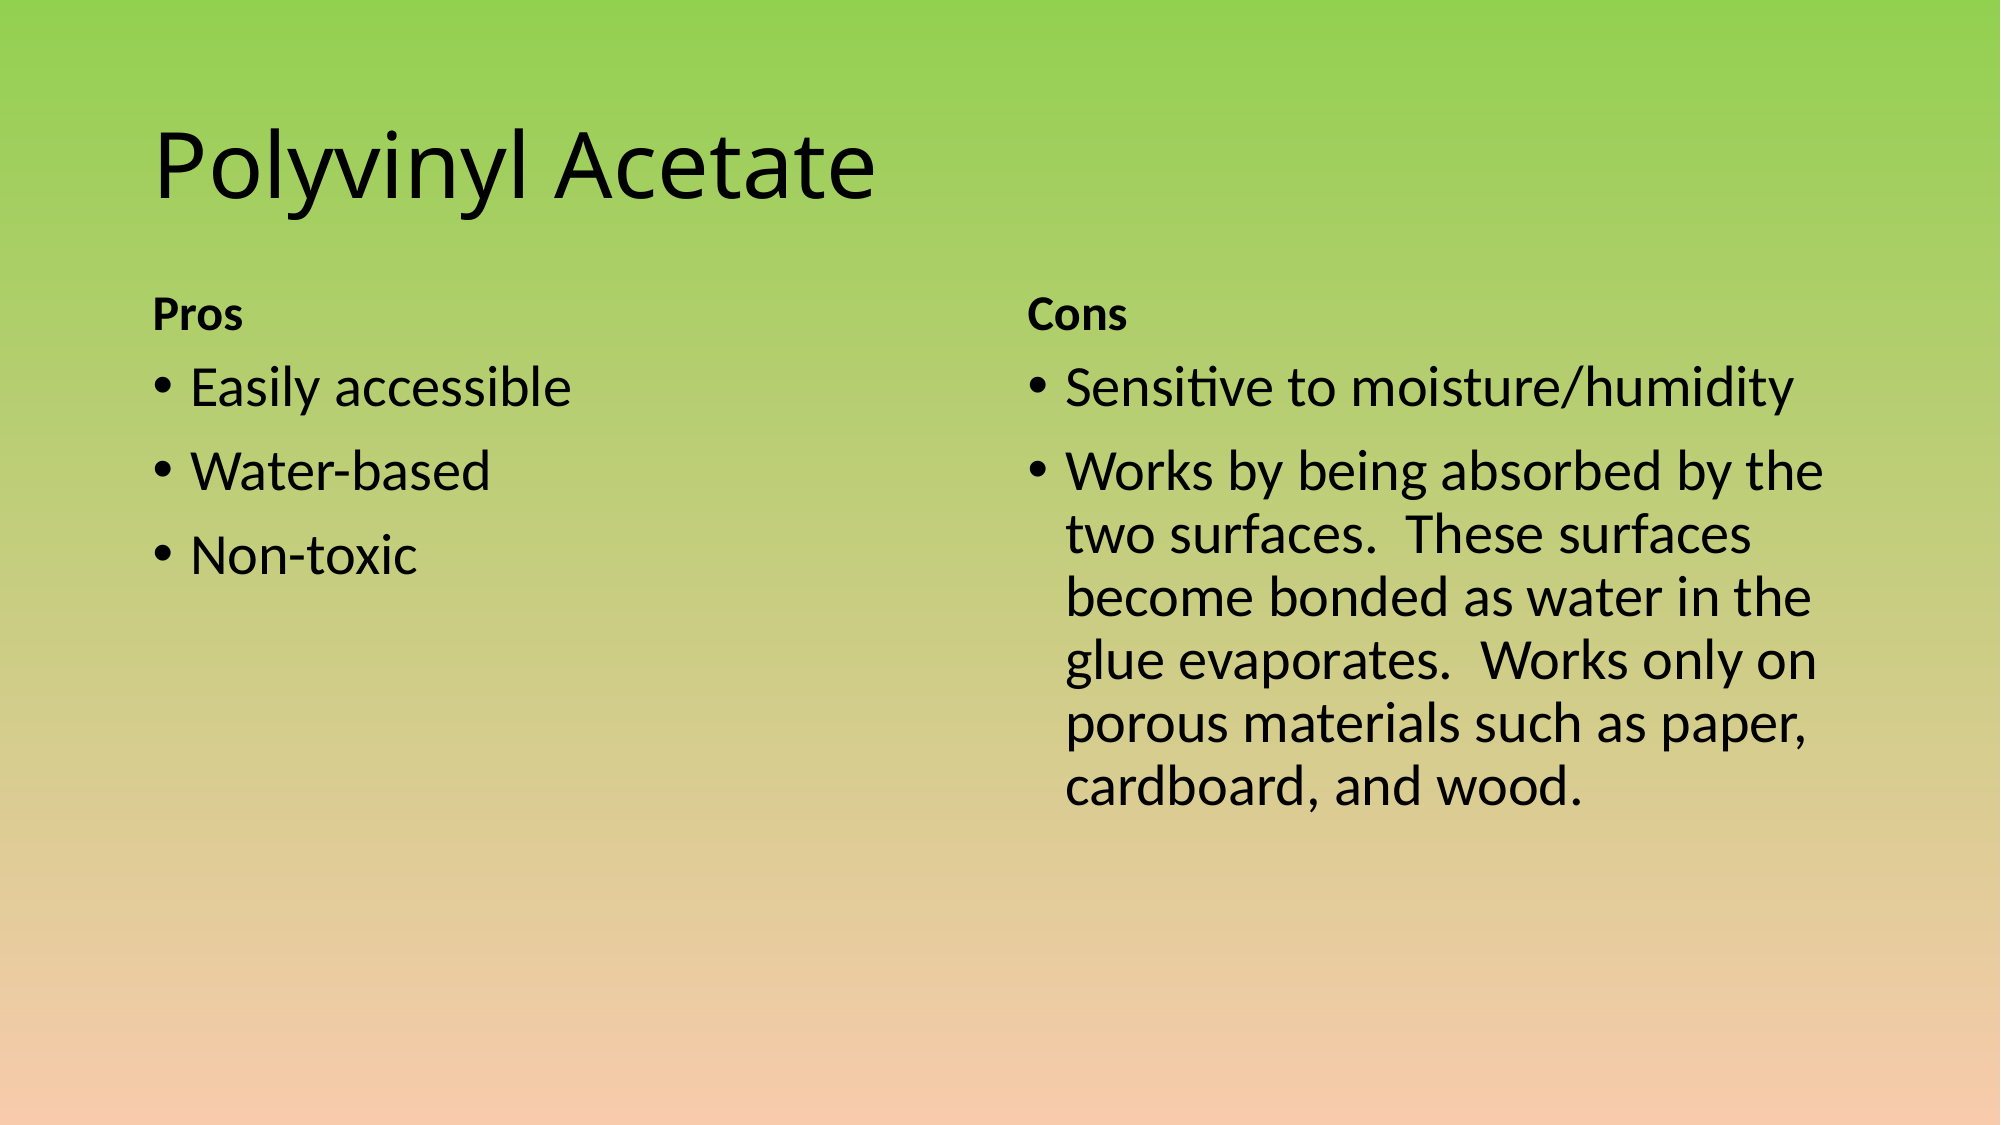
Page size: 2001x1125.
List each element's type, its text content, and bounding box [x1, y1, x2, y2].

list Pros [137, 275, 984, 349]
list Cons [1012, 275, 1863, 349]
title Polyvinyl Acetate [137, 59, 1863, 278]
list Sensitive to moisture/humidity Works by being absorbed by the two surfaces. These surfaces become bonded as water in the glue evaporates. Works only on porous materials such as paper, cardboard, and wood. [1012, 349, 1863, 1016]
list Easily accessible Water-based Non-toxic [137, 349, 984, 1016]
